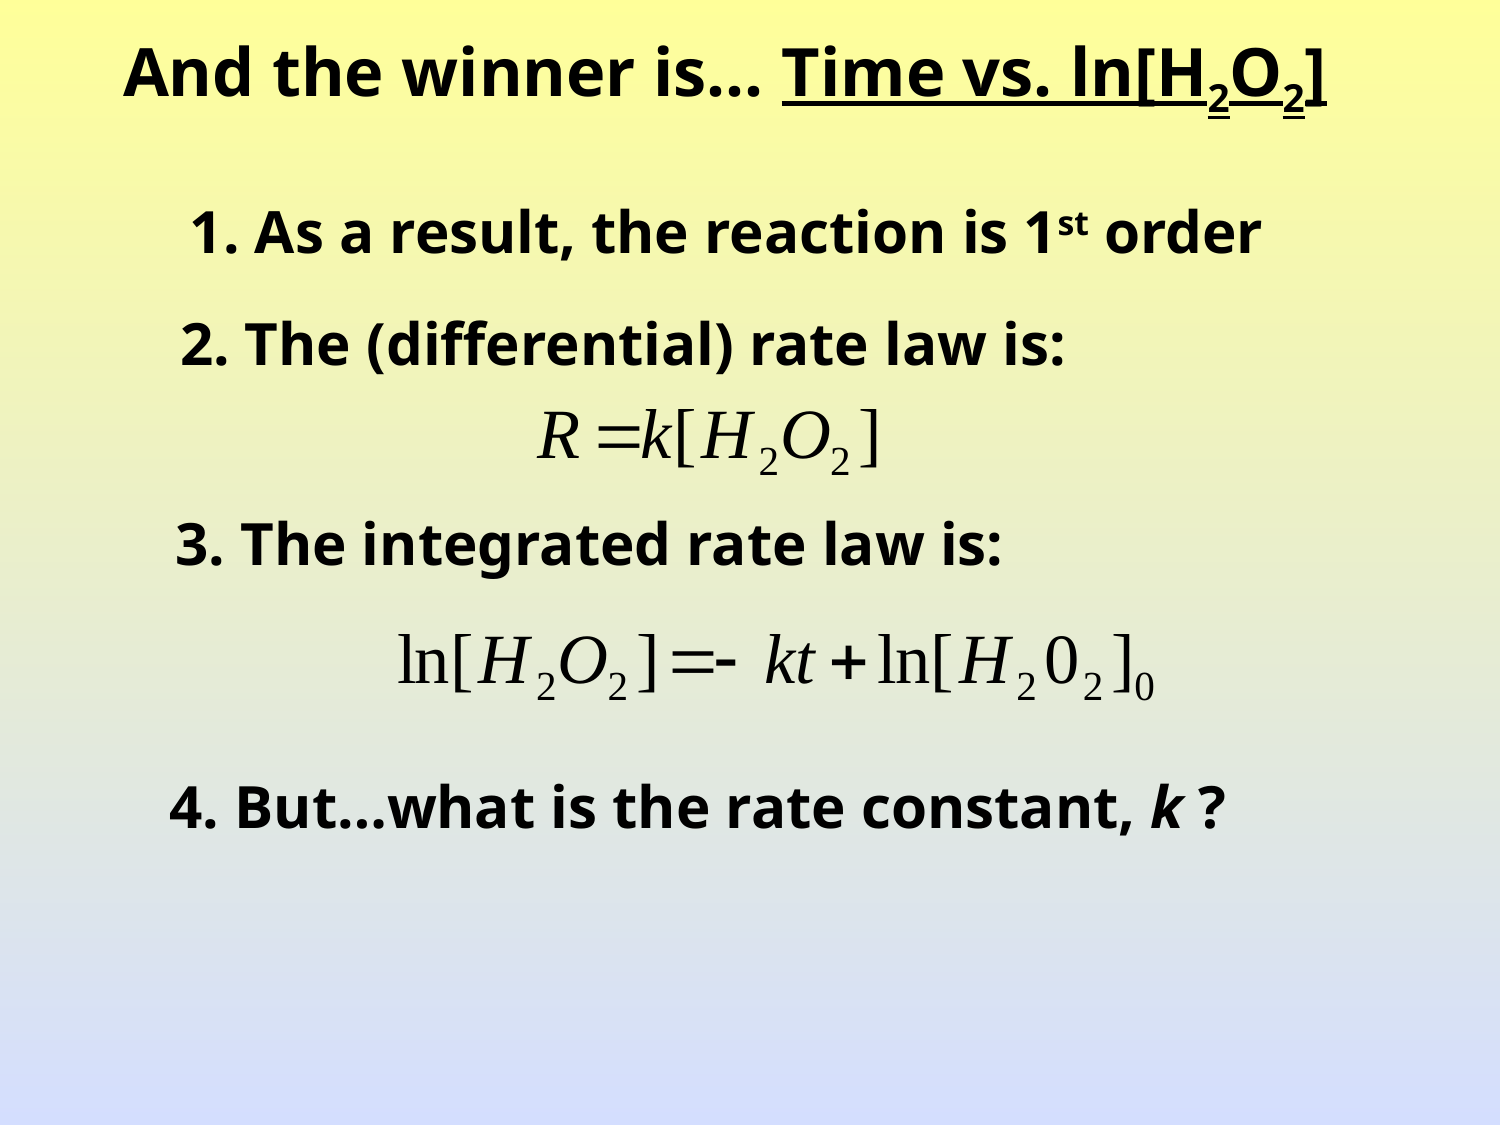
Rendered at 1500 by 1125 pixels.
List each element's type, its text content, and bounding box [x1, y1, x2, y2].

text_box 3. The integrated rate law is: [160, 500, 1019, 585]
text_box 4. But…what is the rate constant, k ? [154, 762, 1242, 848]
title And the winner is… Time vs. ln[H2O2] [74, 0, 1376, 151]
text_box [524, 387, 890, 488]
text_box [387, 612, 1170, 719]
text_box 2. The (differential) rate law is: [165, 299, 1082, 385]
text_box 1. As a result, the reaction is 1st order [175, 187, 1279, 273]
